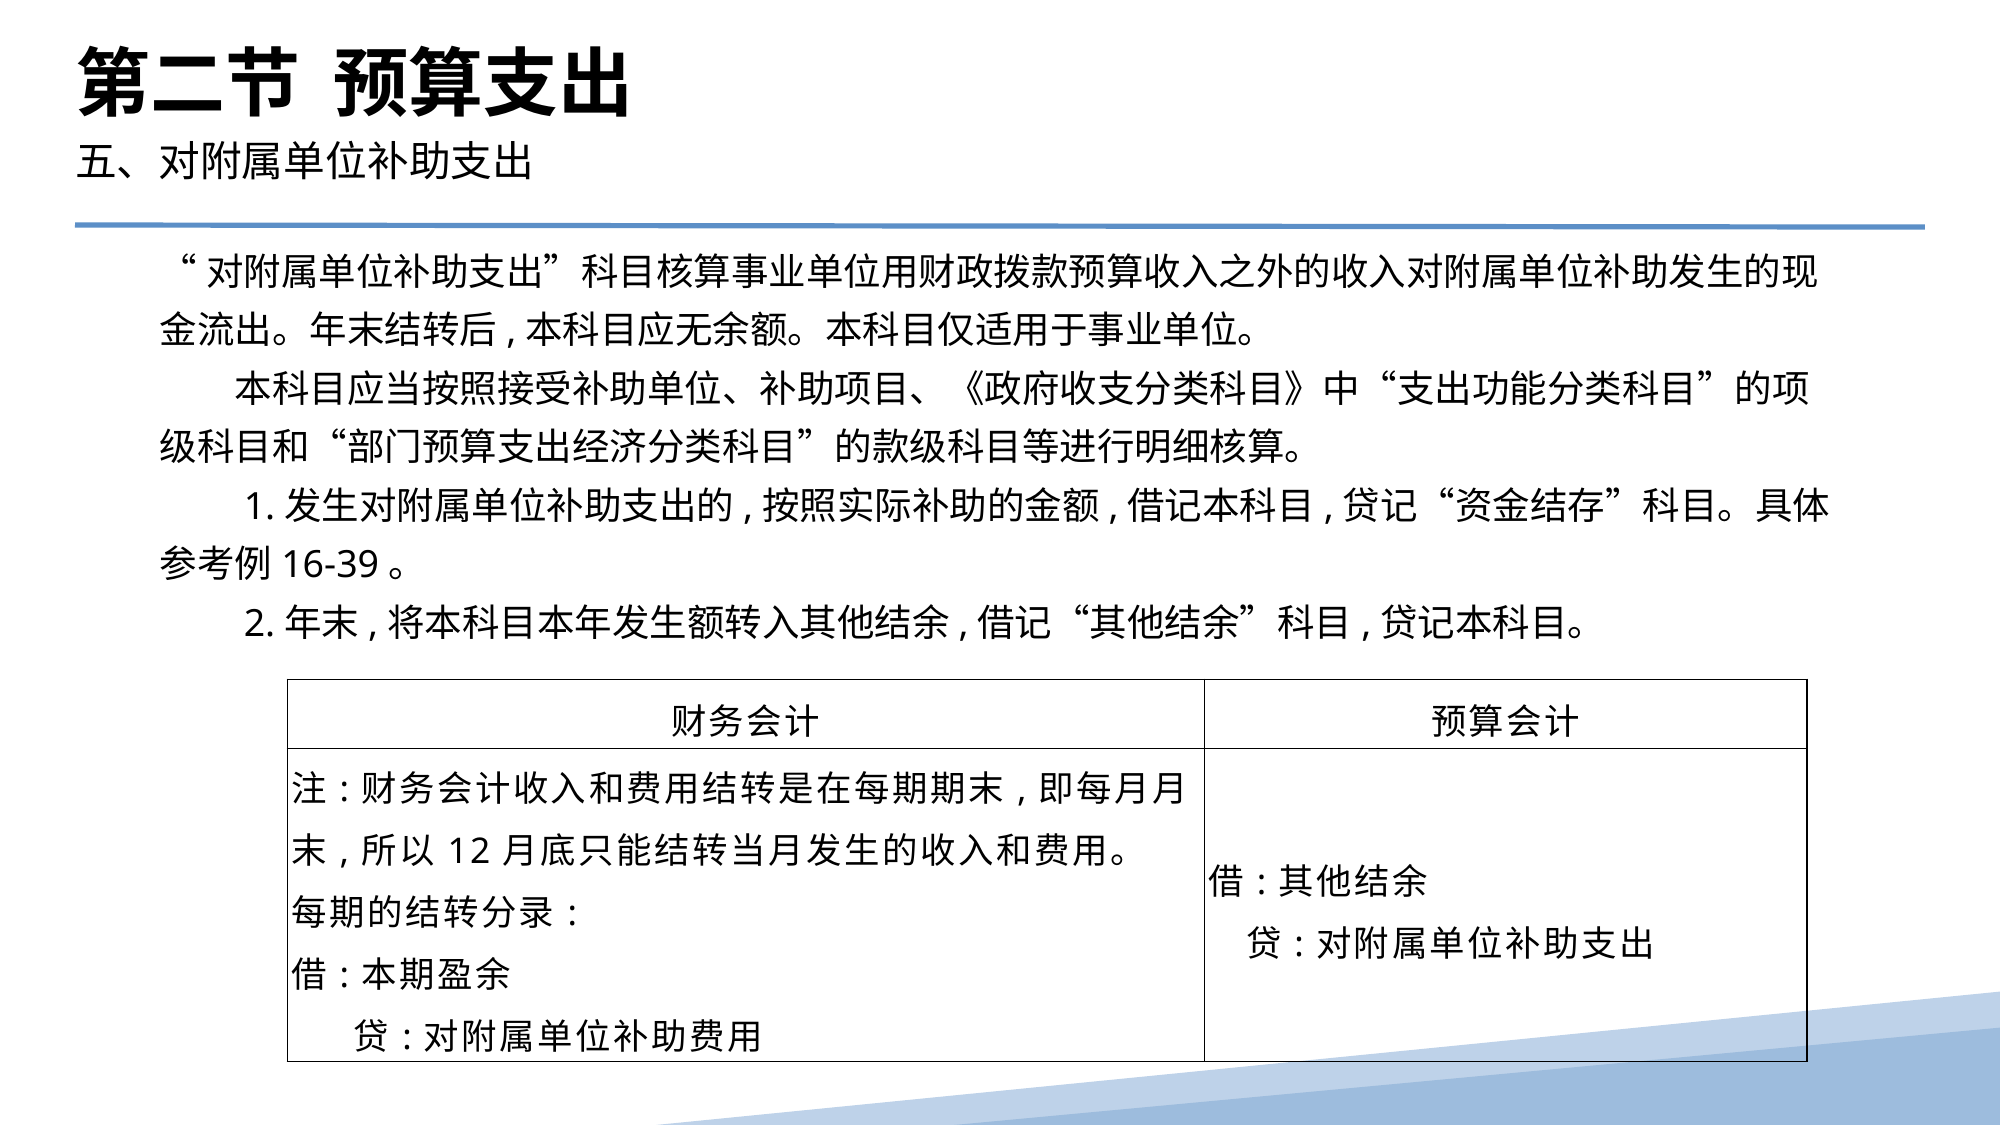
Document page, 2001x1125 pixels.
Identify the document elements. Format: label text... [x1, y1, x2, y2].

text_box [74, 224, 1925, 228]
table_cell 借:其他结余 贷:对附属单位补助支出 [1205, 749, 1806, 991]
table_cell 注:财务会计收入和费用结转是在每期期末,即每月月末,所以12月底只能结转当月发生的收入和费用。 每期的结转分录: 借:本期盈余 贷:对附属单位补助费用 [288, 749, 1204, 1061]
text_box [656, 991, 2000, 1125]
text_box 第二节 预算支出 [75, 24, 1925, 124]
text_box “对附属单位补助支出”科目核算事业单位用财政拨款预算收入之外的收入对附属单位补助发生的现金流出。年末结转后,本科目应无余额。本科目仅适用于事业单位。 本科目应当按照接受补助单位、补助项目、《政府收支分类科目》中“支出功能分类科目”的项级科目和“部门预算支出经济分类科目”的款级科目等进行明细核算。 1.发生对附属单位补助支出的,按照实际补助的金额,借记本科目,贷记“资金结存”科目。具体参考例16-39。 2.年末,将本科目本年发生额转入其他结余,借记“其他结余”科目,贷记本科目。 [144, 228, 1855, 579]
table_header 预算会计 [1205, 680, 1806, 748]
text_box 五、对附属单位补助支出 [75, 124, 1925, 200]
table_header 财务会计 [288, 680, 1204, 748]
